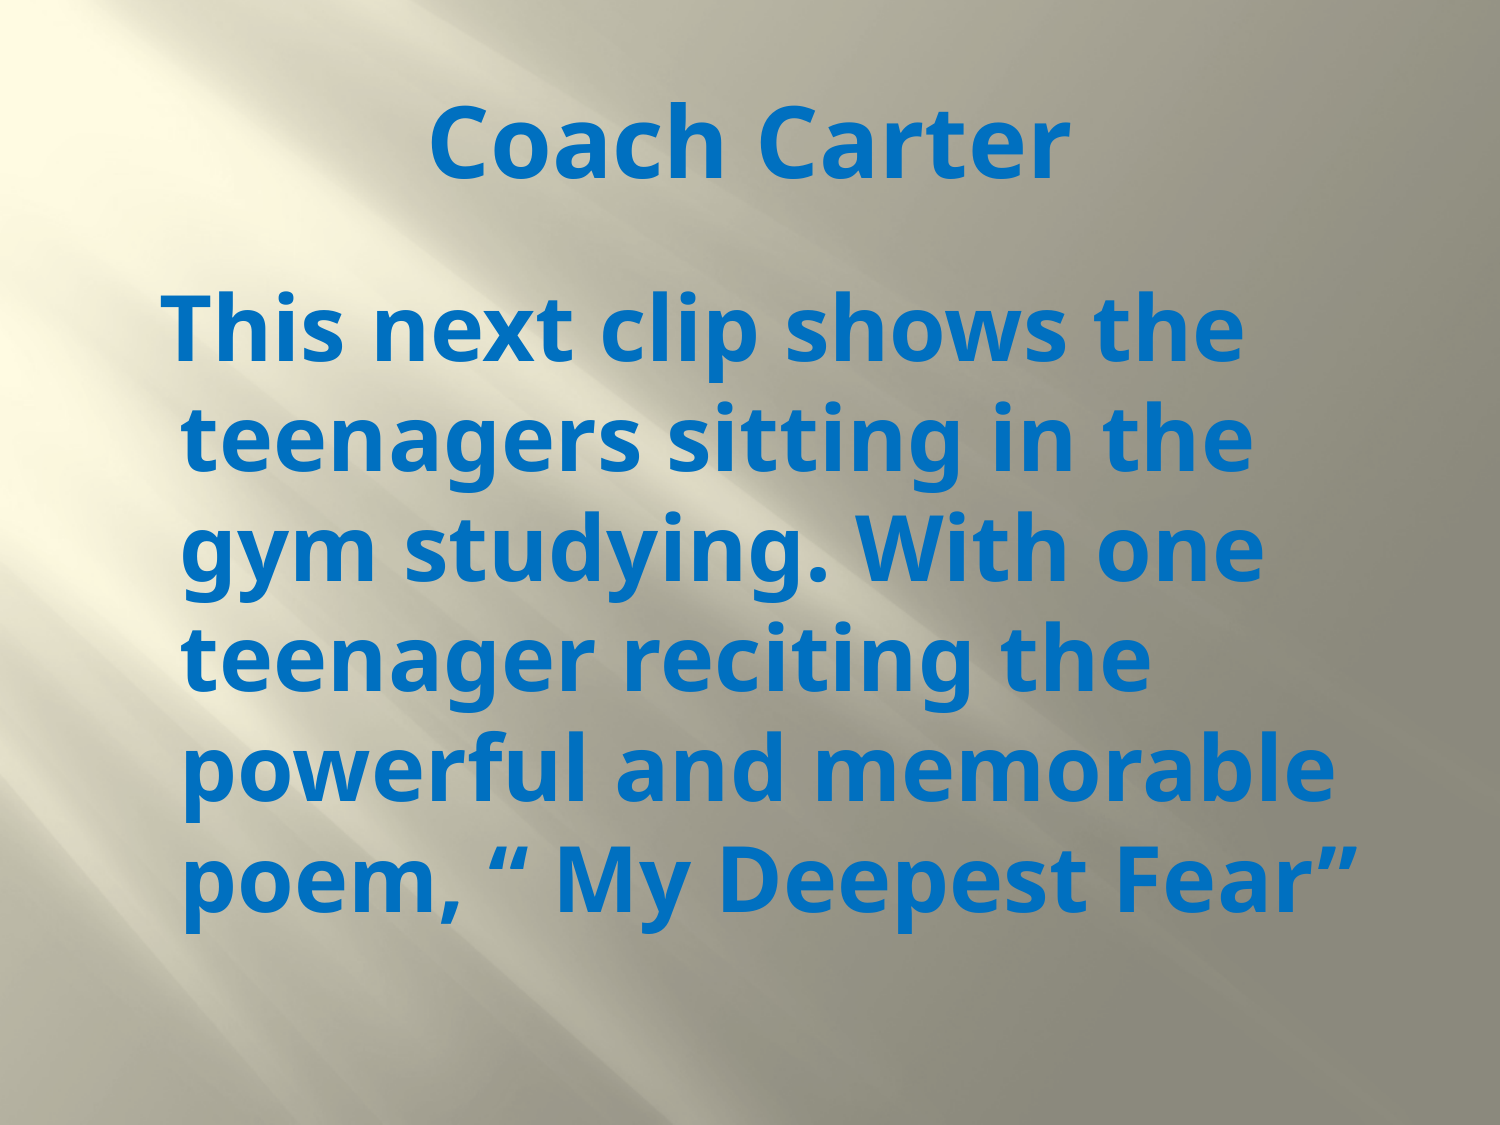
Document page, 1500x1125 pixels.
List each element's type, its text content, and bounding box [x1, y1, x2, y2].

title Coach Carter [75, 45, 1425, 233]
list This next clip shows the teenagers sitting in the gym studying. With one teenager reciting the powerful and memorable poem, “ My Deepest Fear” [75, 262, 1425, 1035]
